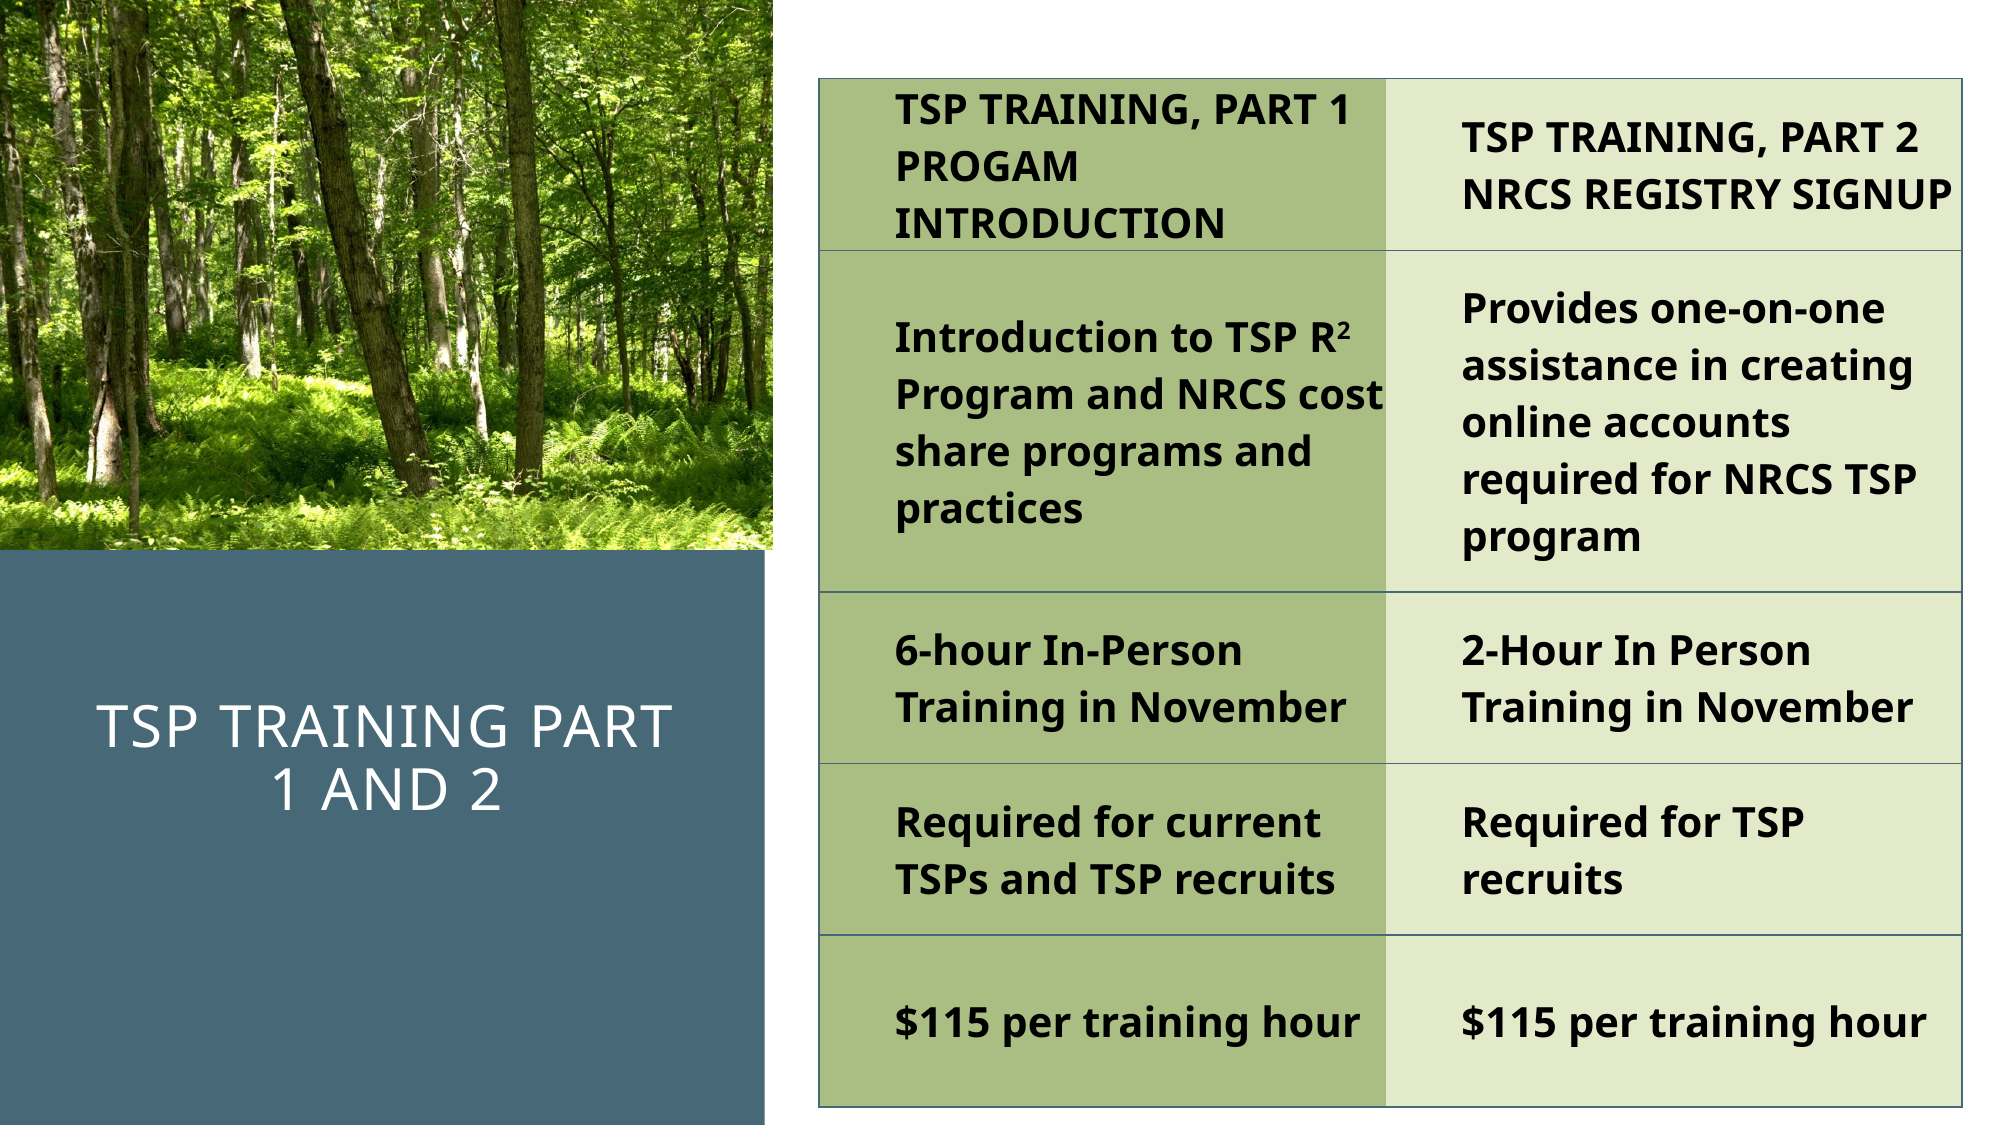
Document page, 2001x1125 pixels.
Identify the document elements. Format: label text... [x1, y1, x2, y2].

table_cell Required for TSP recruits [1386, 764, 1961, 934]
table_cell Provides one-on-one assistance in creating online accounts required for NRCS TSP program [1386, 251, 1961, 591]
table_cell 2-Hour In Person Training in November [1386, 593, 1961, 763]
table_cell 6-hour In-Person Training in November [820, 593, 1386, 763]
picture [0, 0, 773, 551]
table_cell $115 per training hour [820, 936, 1386, 1106]
title TSP Training part 1 and 2 [64, 551, 708, 1125]
table_cell Introduction to TSP R2 Program and NRCS cost share programs and practices [820, 251, 1386, 591]
table_cell Required for current TSPs and TSP recruits [820, 764, 1386, 934]
table_cell $115 per training hour [1386, 936, 1961, 1106]
table_header TSP TRAINING, PART 2 NRCS REGISTRY SIGNUP [1386, 79, 1961, 250]
table_header TSP TRAINING, PART 1 PROGAM INTRODUCTION [820, 79, 1386, 250]
